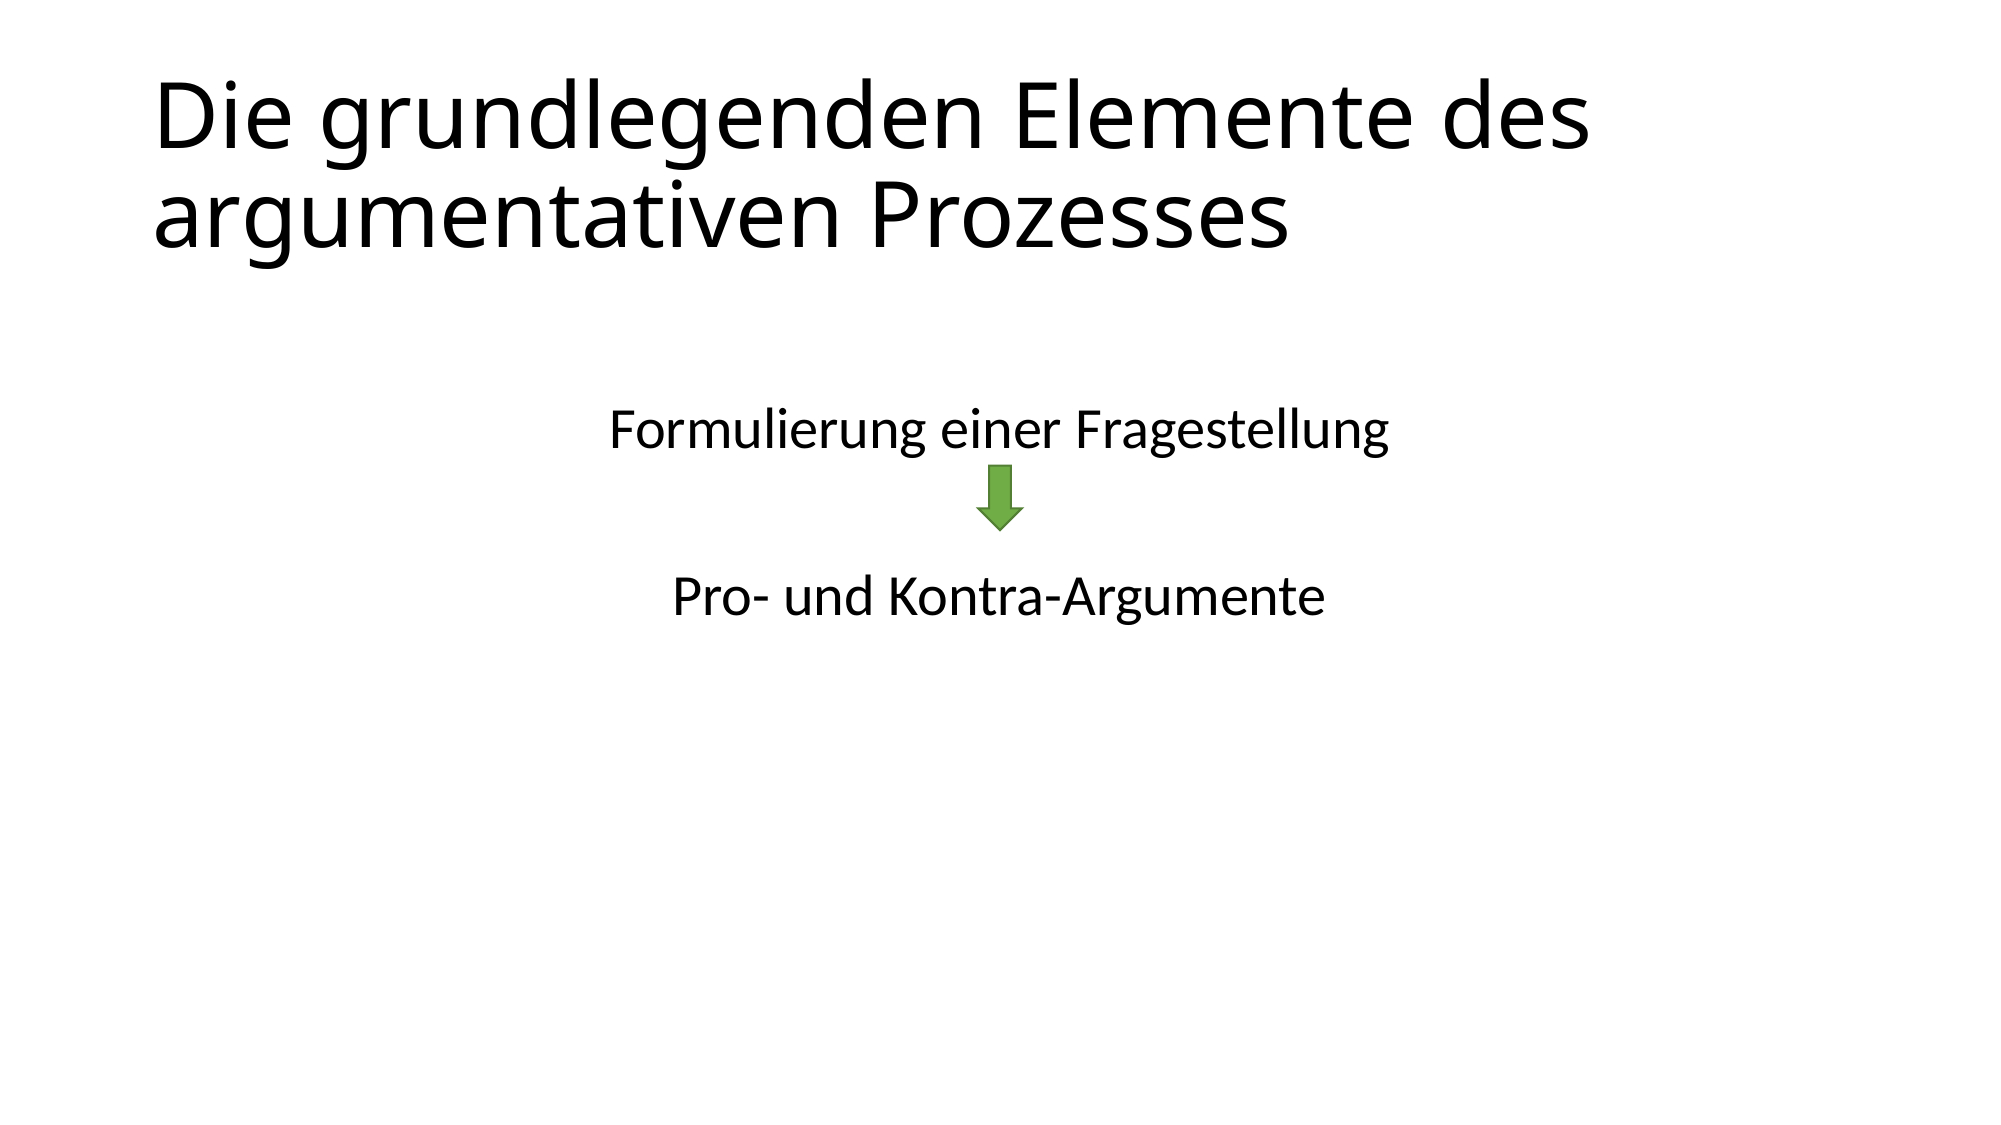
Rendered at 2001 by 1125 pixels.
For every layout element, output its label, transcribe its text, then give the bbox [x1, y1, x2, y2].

title Die grundlegenden Elemente des argumentativen Prozesses [137, 59, 1863, 278]
text_box [975, 464, 1025, 532]
list Formulierung einer Fragestellung Pro- und Kontra-Argumente [137, 299, 1863, 1014]
